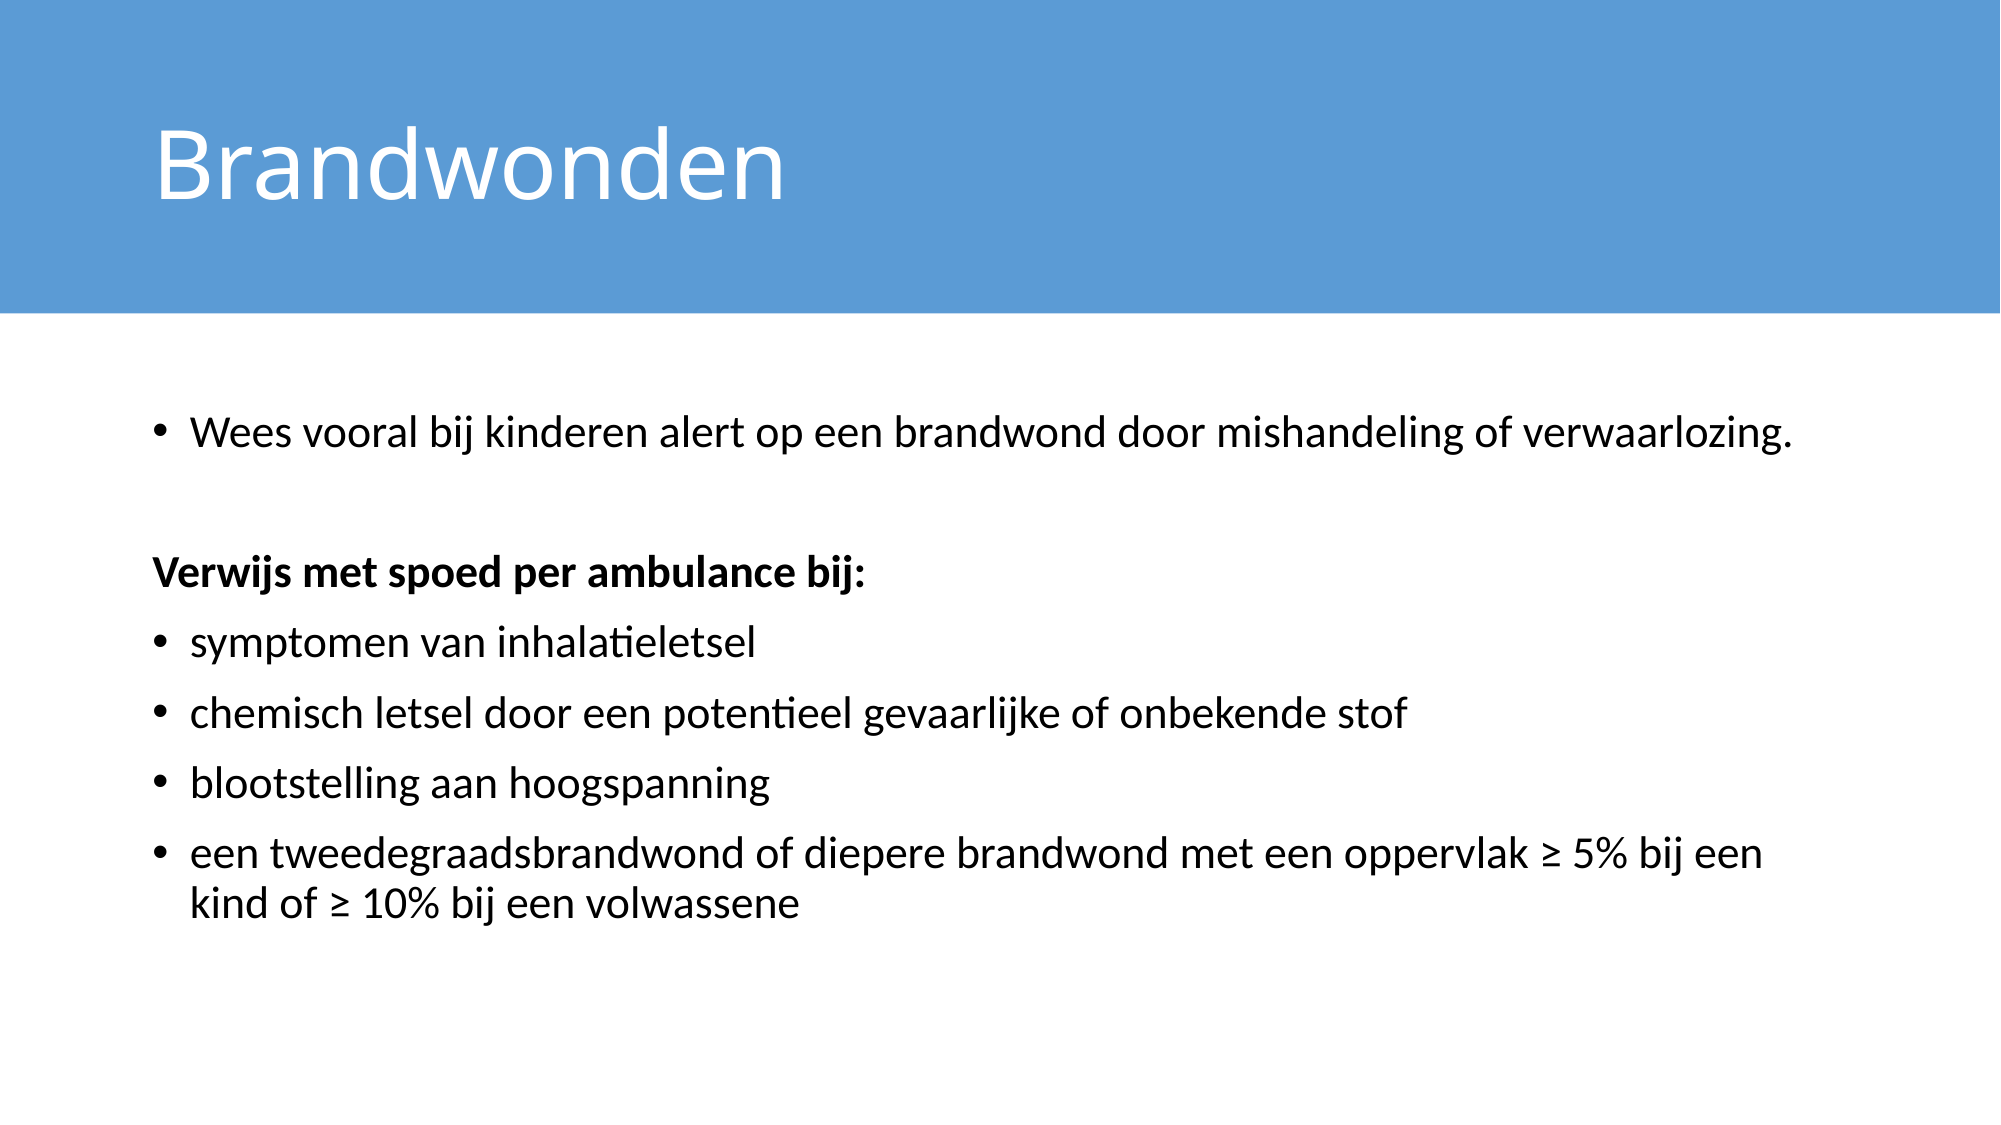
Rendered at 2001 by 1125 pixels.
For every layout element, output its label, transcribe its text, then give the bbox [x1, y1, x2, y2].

list Wees vooral bij kinderen alert op een brandwond door mishandeling of verwaarlozing. Verwijs met spoed per ambulance bij: symptomen van inhalatieletsel chemisch letsel door een potentieel gevaarlijke of onbekende stof blootstelling aan hoogspanning een tweedegraadsbrandwond of diepere brandwond met een oppervlak ≥ 5% bij een kind of ≥ 10% bij een volwassene [137, 399, 1863, 1014]
text_box [0, 0, 2000, 314]
title Brandwonden [137, 59, 1863, 278]
